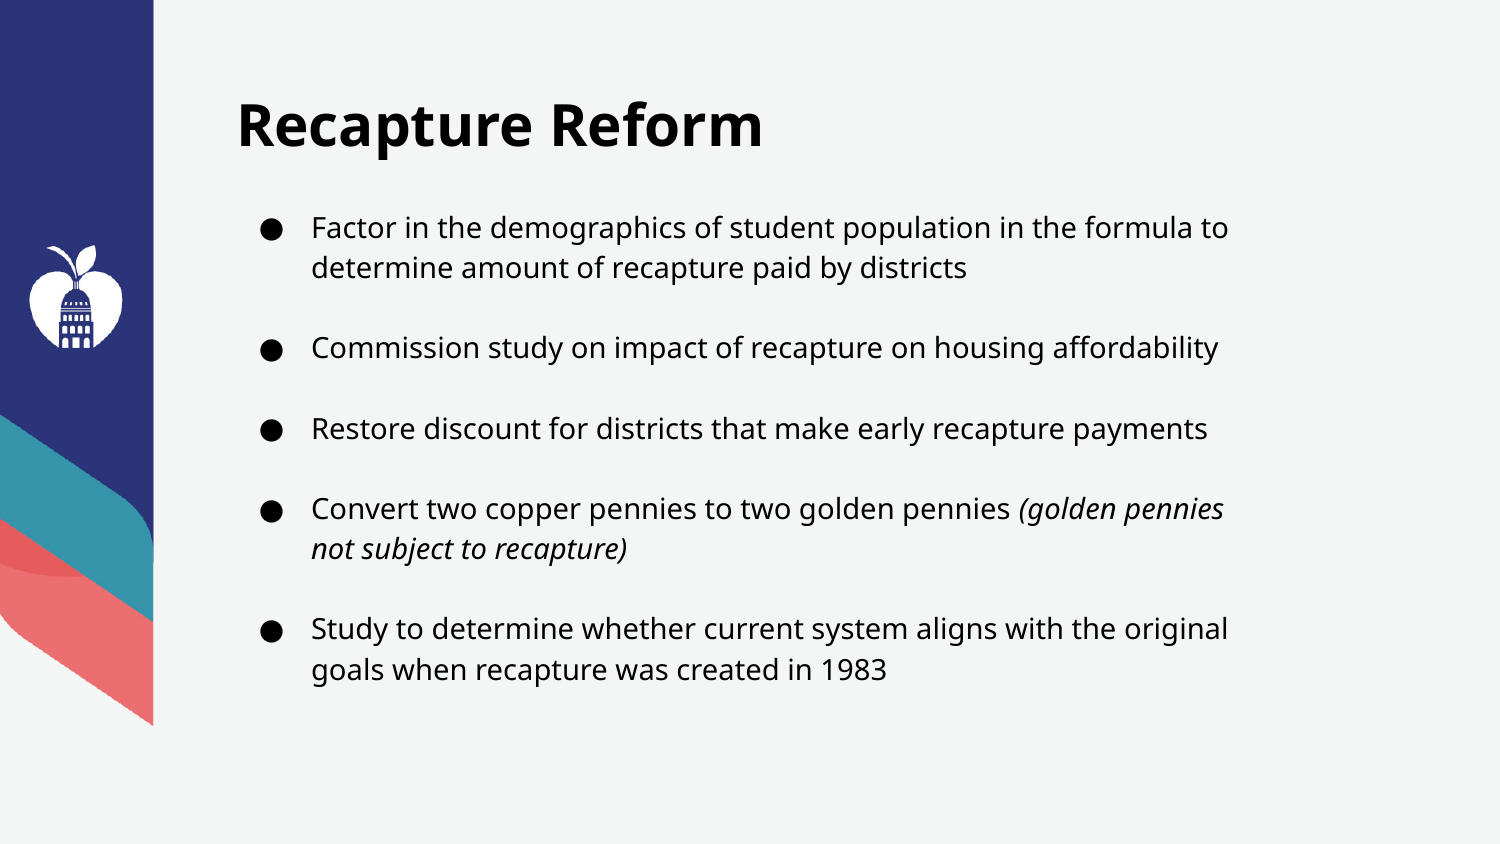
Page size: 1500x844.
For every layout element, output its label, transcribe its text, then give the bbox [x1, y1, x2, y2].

picture [0, 0, 1500, 844]
title Recapture Reform [221, 72, 1449, 167]
list Factor in the demographics of student population in the formula to determine amount of recapture paid by districts Commission study on impact of recapture on housing affordability Restore discount for districts that make early recapture payments Convert two copper pennies to two golden pennies (golden pennies not subject to recapture) Study to determine whether current system aligns with the original goals when recapture was created in 1983 [221, 189, 1286, 750]
